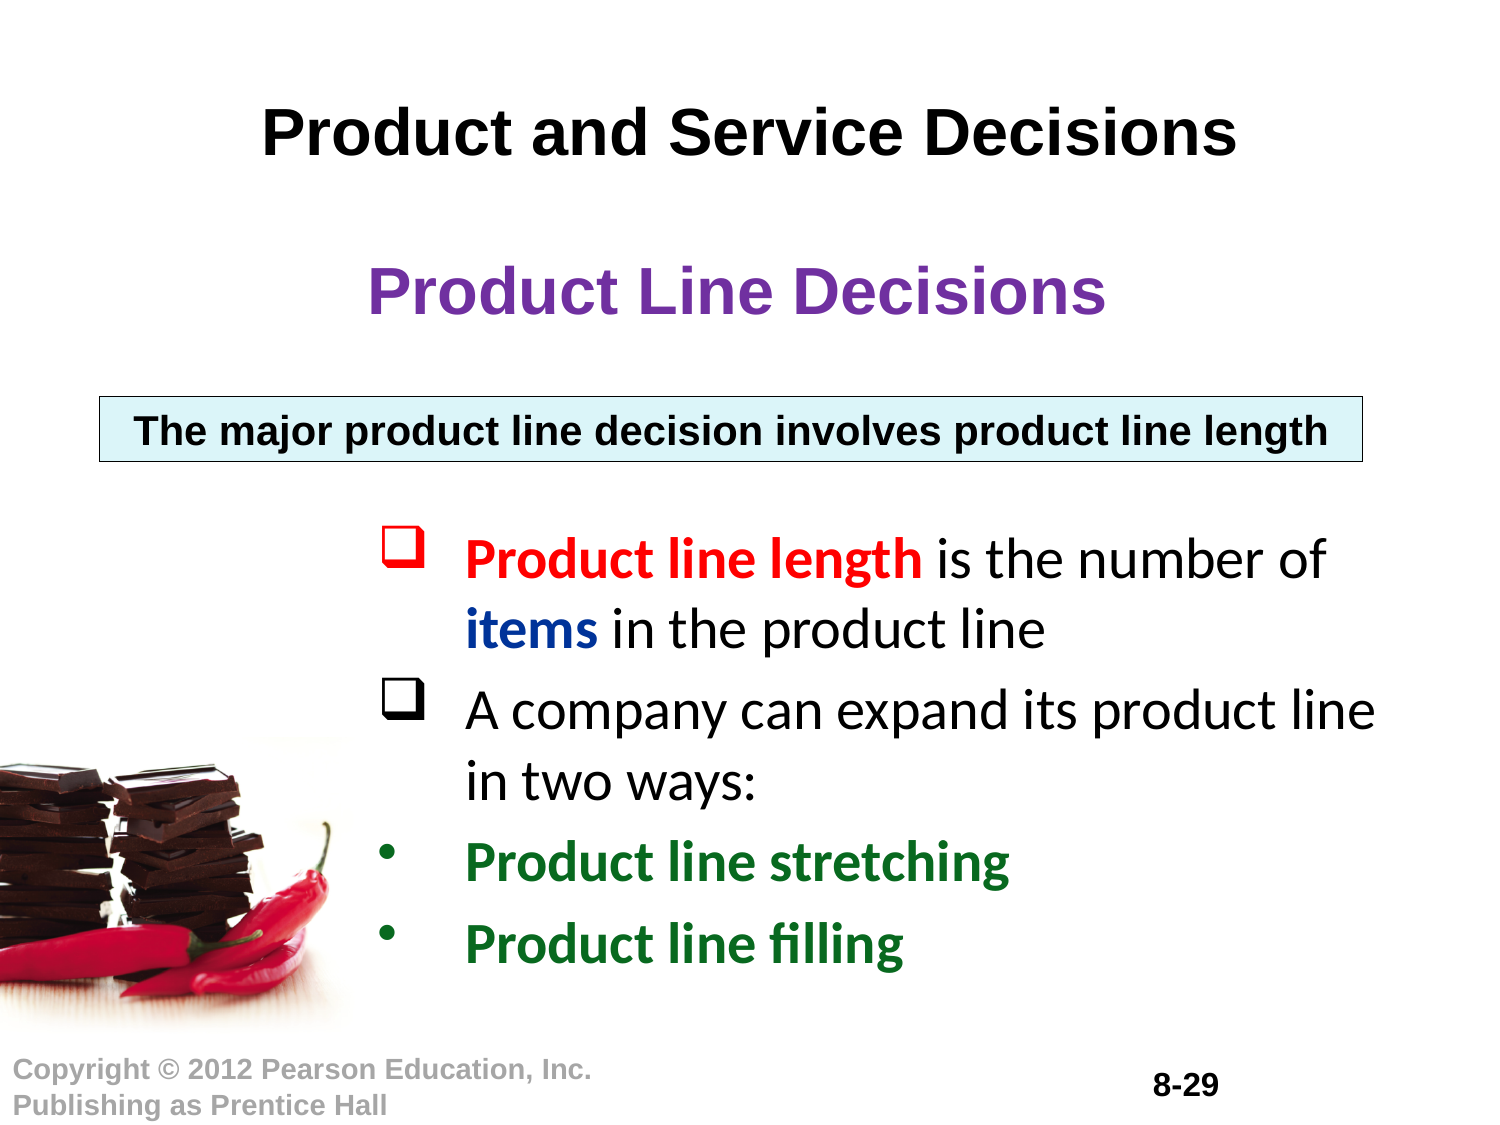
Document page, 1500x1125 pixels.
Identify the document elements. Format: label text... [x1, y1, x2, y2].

title Product and Service Decisions [112, 37, 1388, 226]
list Product line length is the number of items in the product line A company can expand its product line in two ways: Product line stretching Product line filling [362, 512, 1438, 951]
text_box The major product line decision involves product line length [99, 396, 1363, 462]
picture [0, 737, 361, 1038]
list Product Line Decisions [149, 237, 1326, 338]
